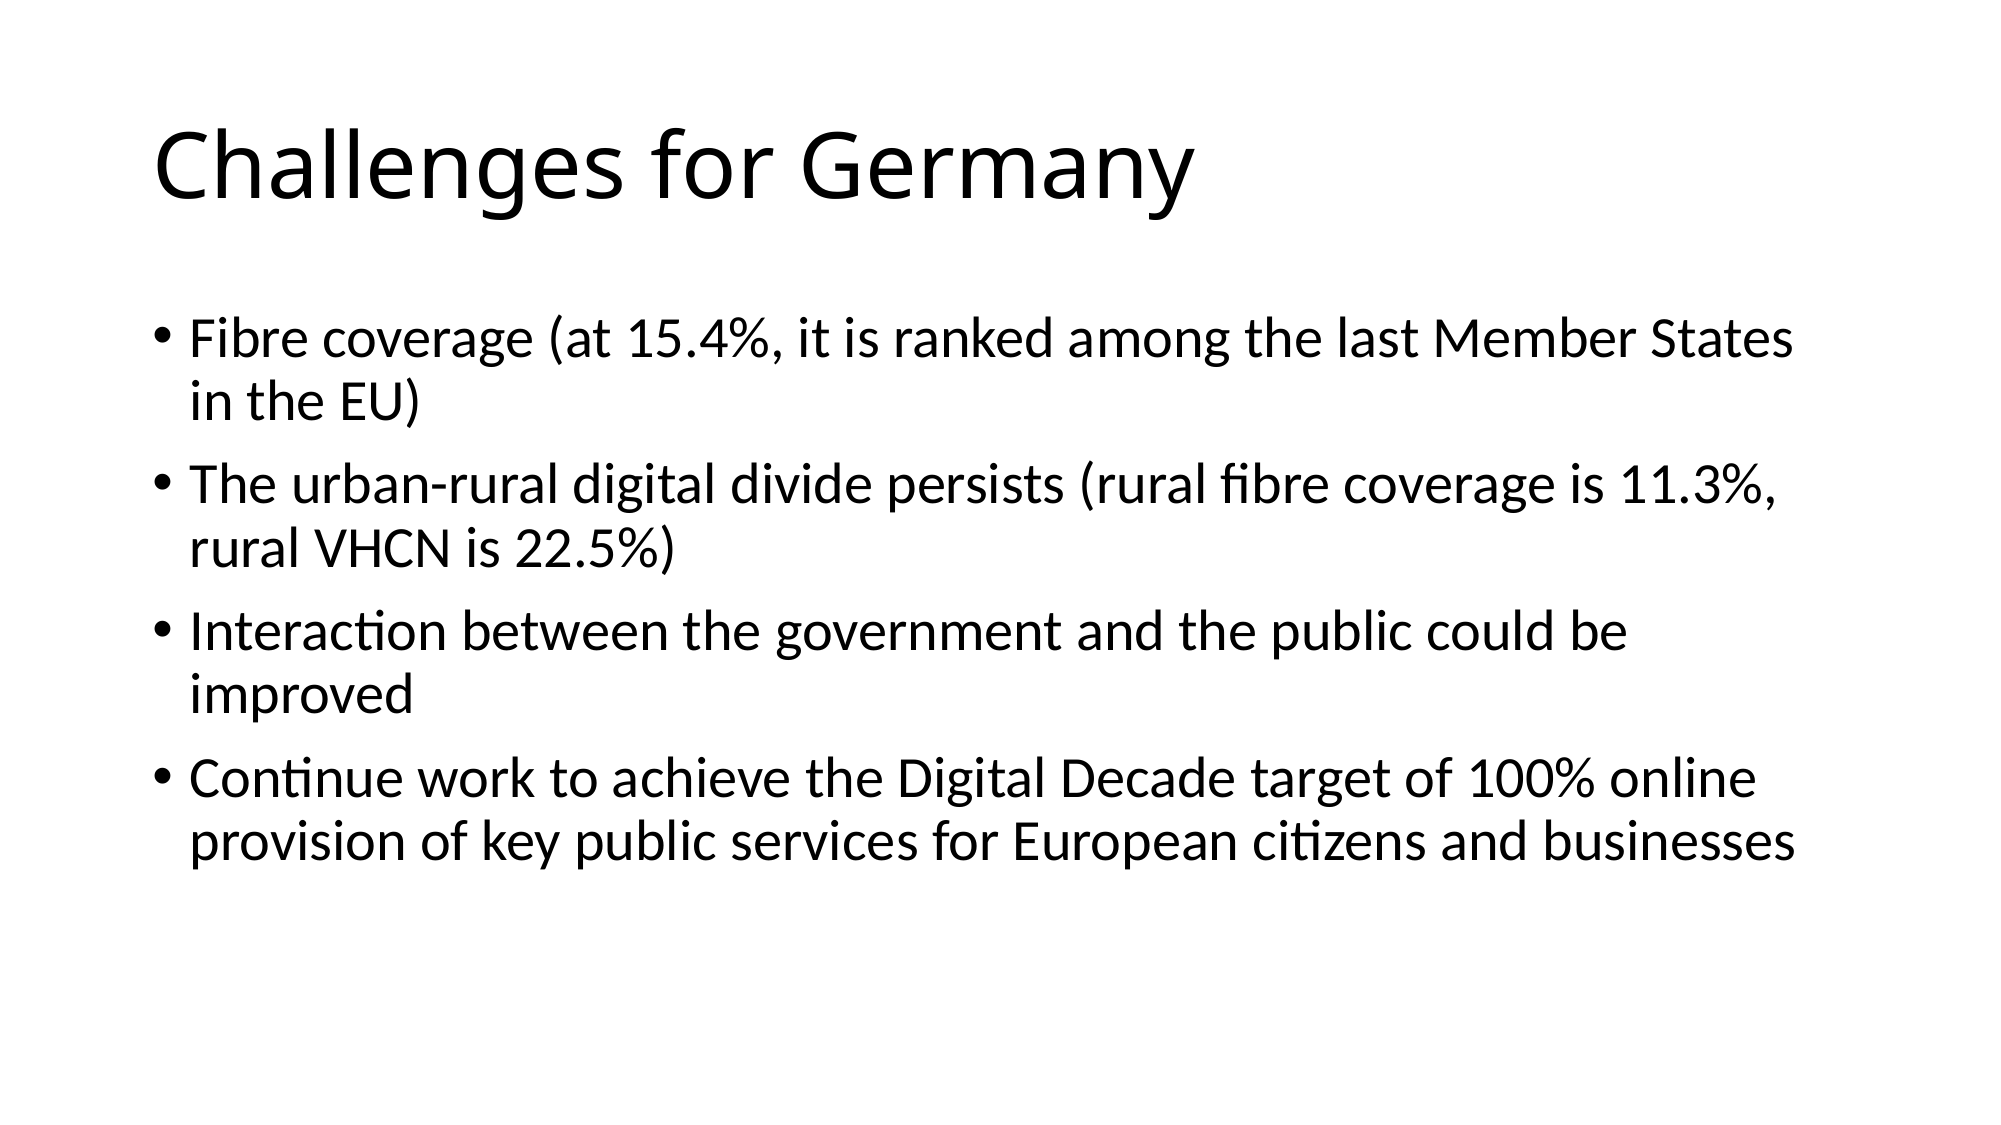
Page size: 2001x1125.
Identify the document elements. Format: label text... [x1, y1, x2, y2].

list Fibre coverage (at 15.4%, it is ranked among the last Member States in the EU) The urban-rural digital divide persists (rural fibre coverage is 11.3%, rural VHCN is 22.5%) Interaction between the government and the public could be improved Continue work to achieve the Digital Decade target of 100% online provision of key public services for European citizens and businesses [137, 299, 1863, 1014]
title Challenges for Germany [137, 59, 1863, 278]
